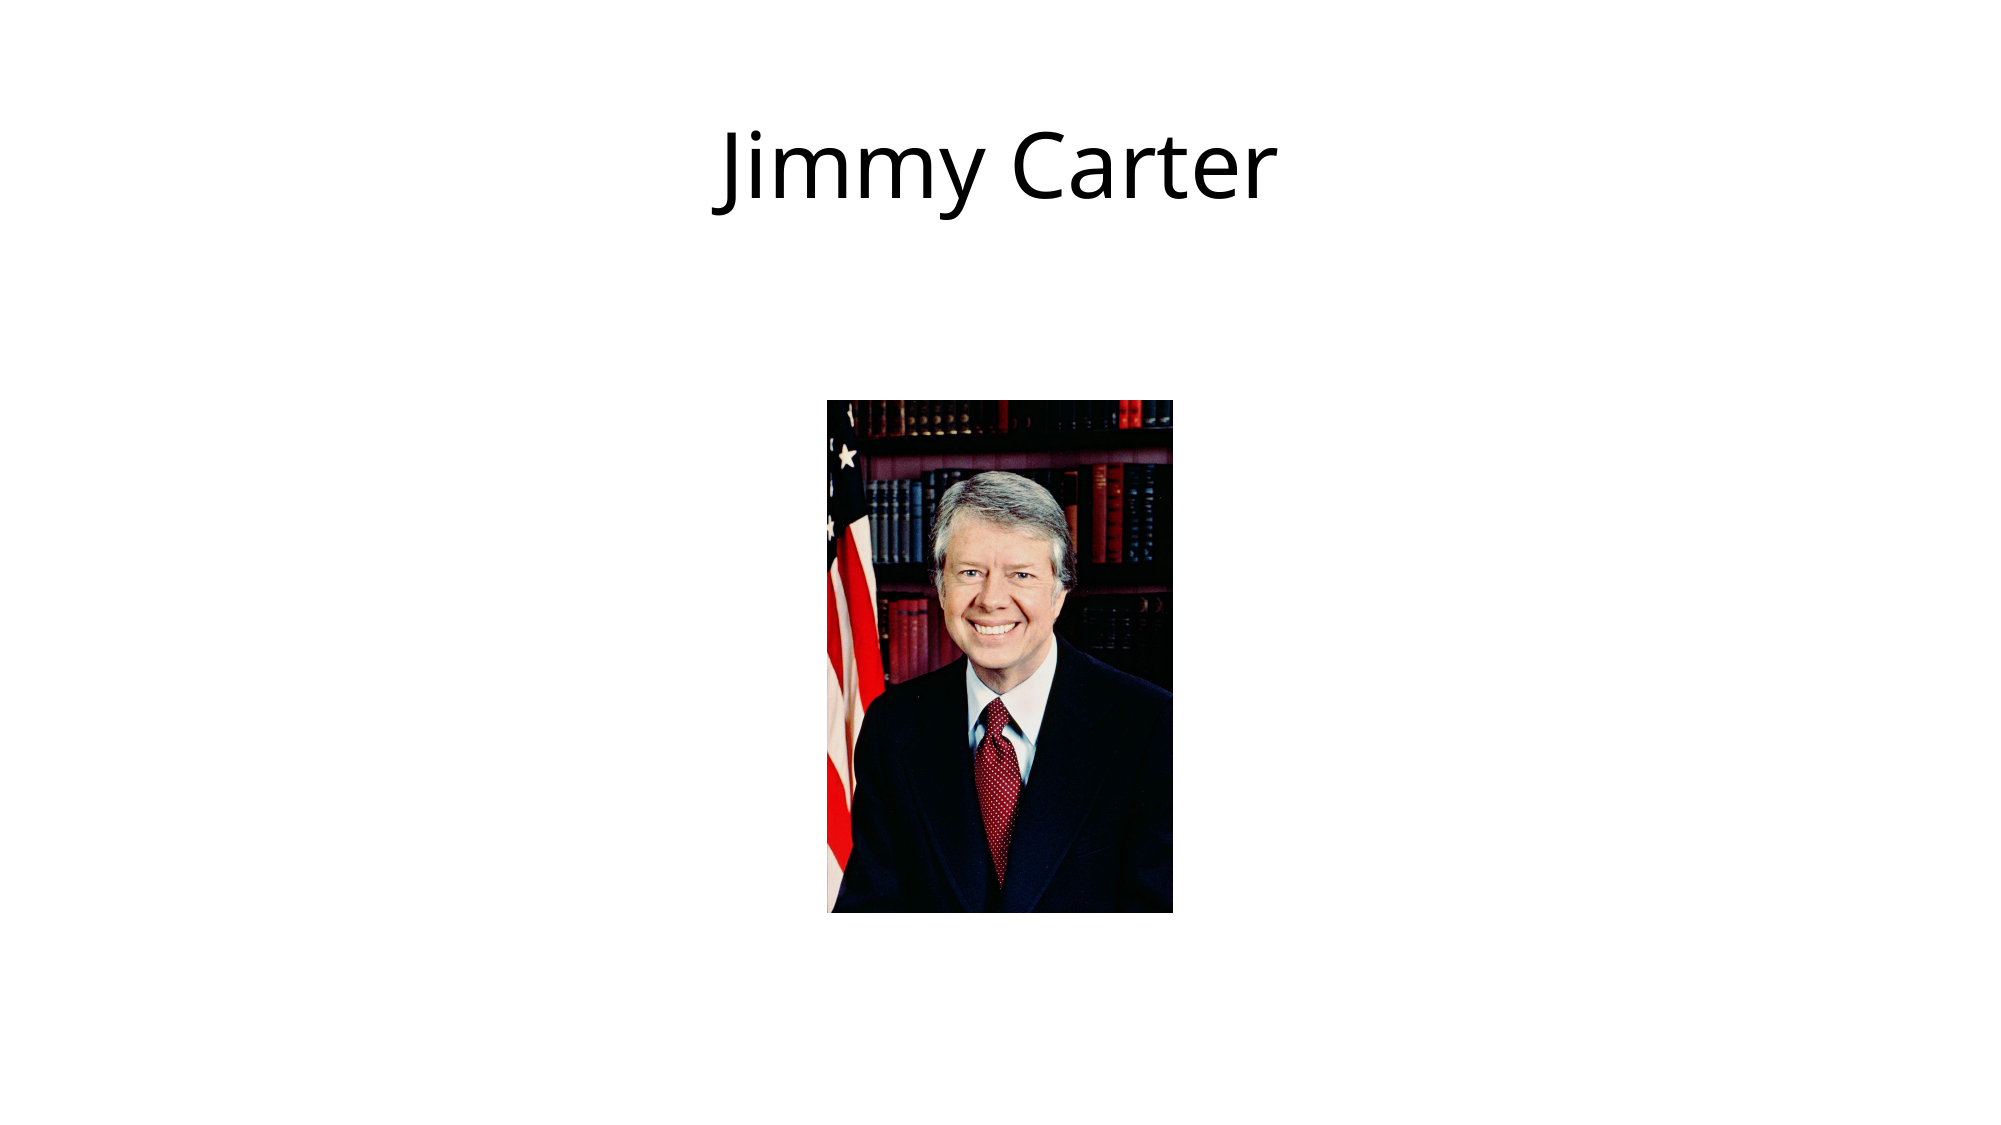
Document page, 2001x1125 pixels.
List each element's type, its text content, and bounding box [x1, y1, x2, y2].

title Jimmy Carter [137, 59, 1863, 278]
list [826, 400, 1173, 913]
